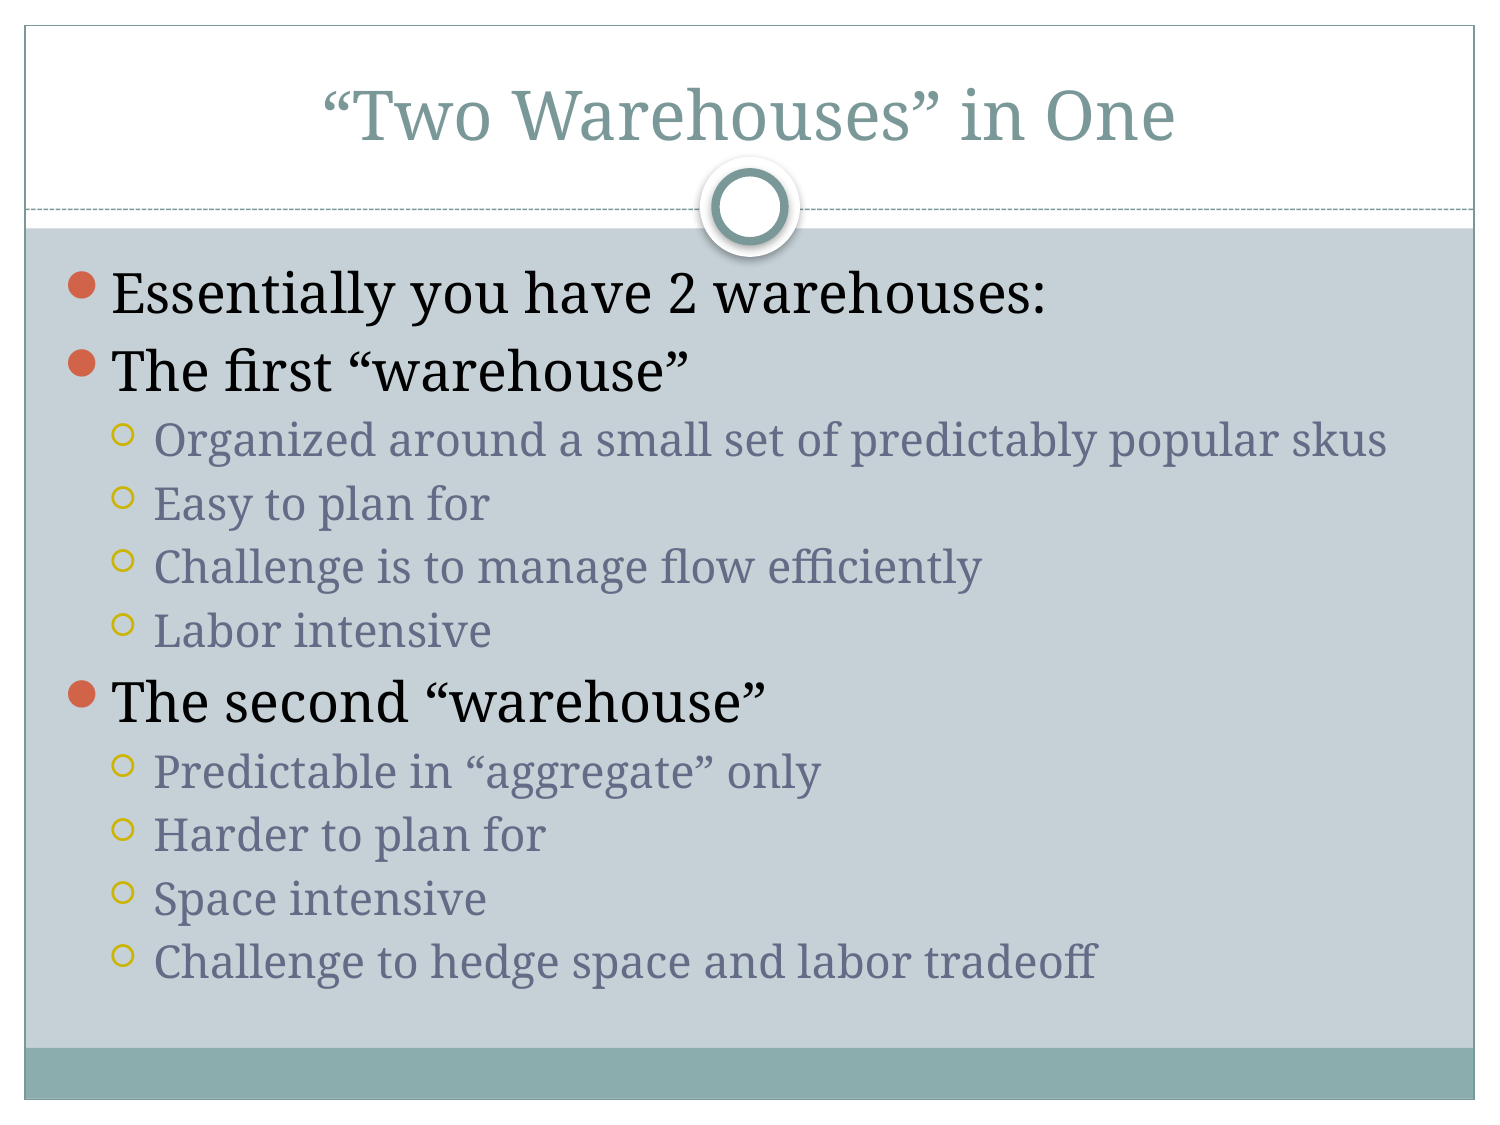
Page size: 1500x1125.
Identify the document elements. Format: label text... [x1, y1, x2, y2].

list Essentially you have 2 warehouses: The first “warehouse” Organized around a small set of predictably popular skus Easy to plan for Challenge is to manage flow efficiently Labor intensive The second “warehouse” Predictable in “aggregate” only Harder to plan for Space intensive Challenge to hedge space and labor tradeoff [49, 250, 1445, 1001]
title “Two Warehouses” in One [49, 37, 1450, 162]
